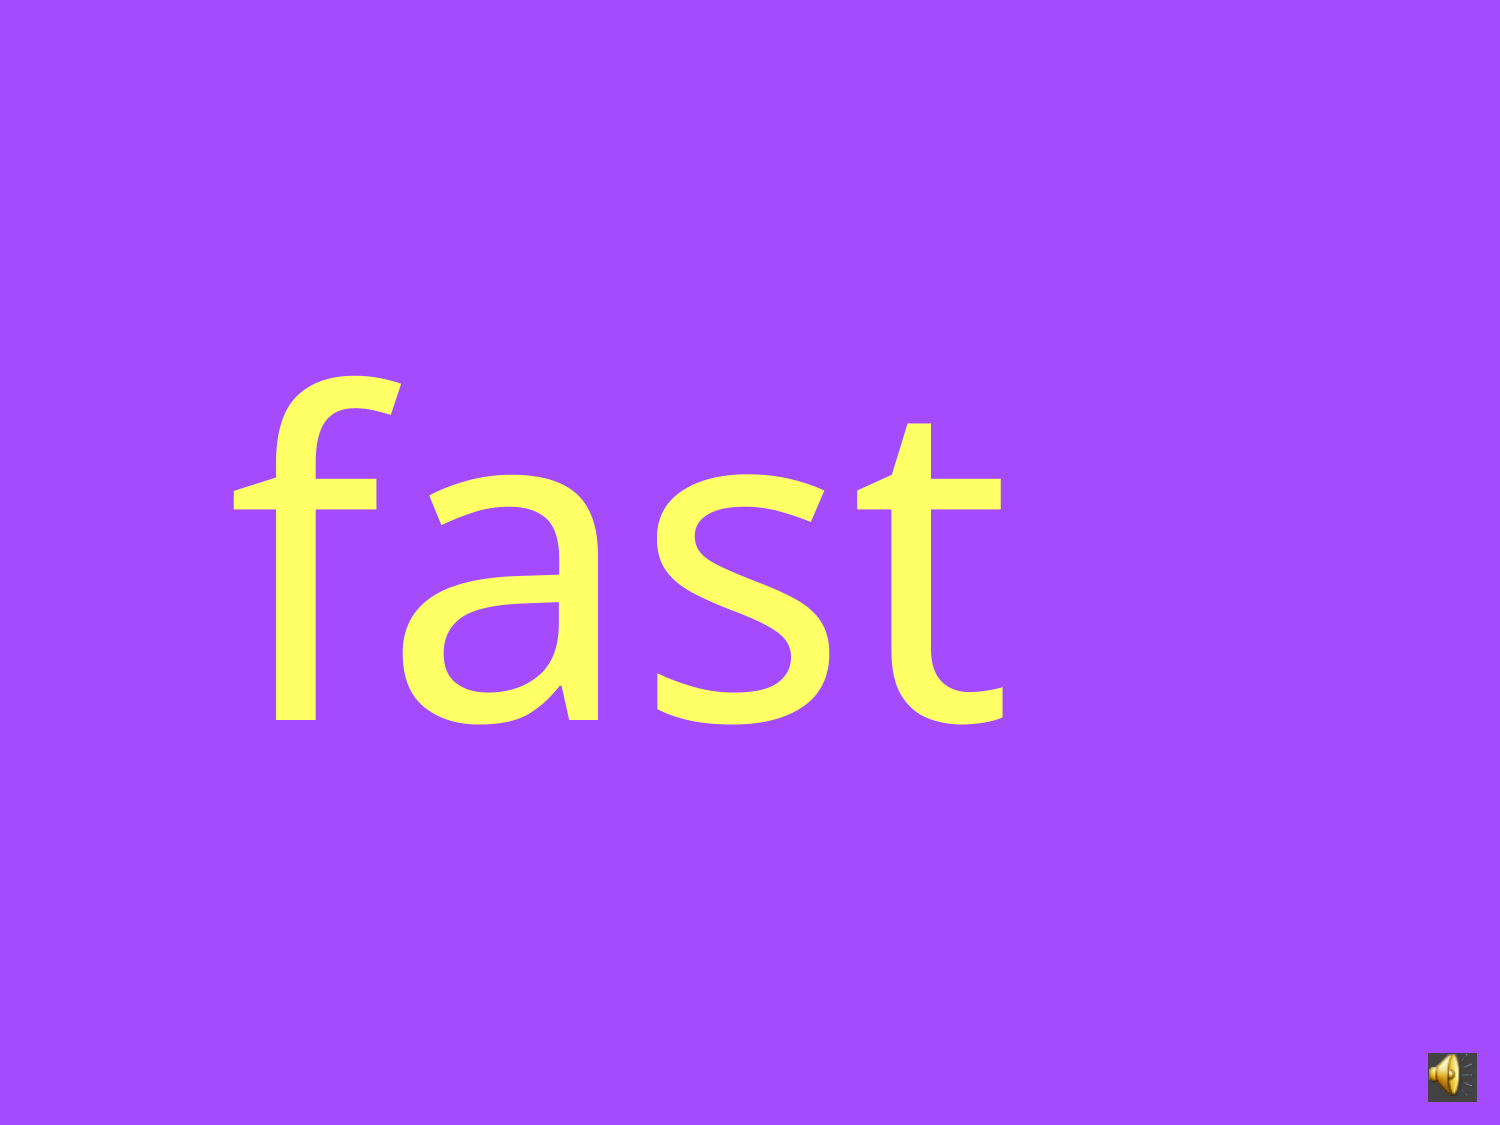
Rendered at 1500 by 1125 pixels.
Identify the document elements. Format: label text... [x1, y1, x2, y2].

picture [1427, 1052, 1478, 1103]
subtitle fast [212, 262, 1450, 763]
